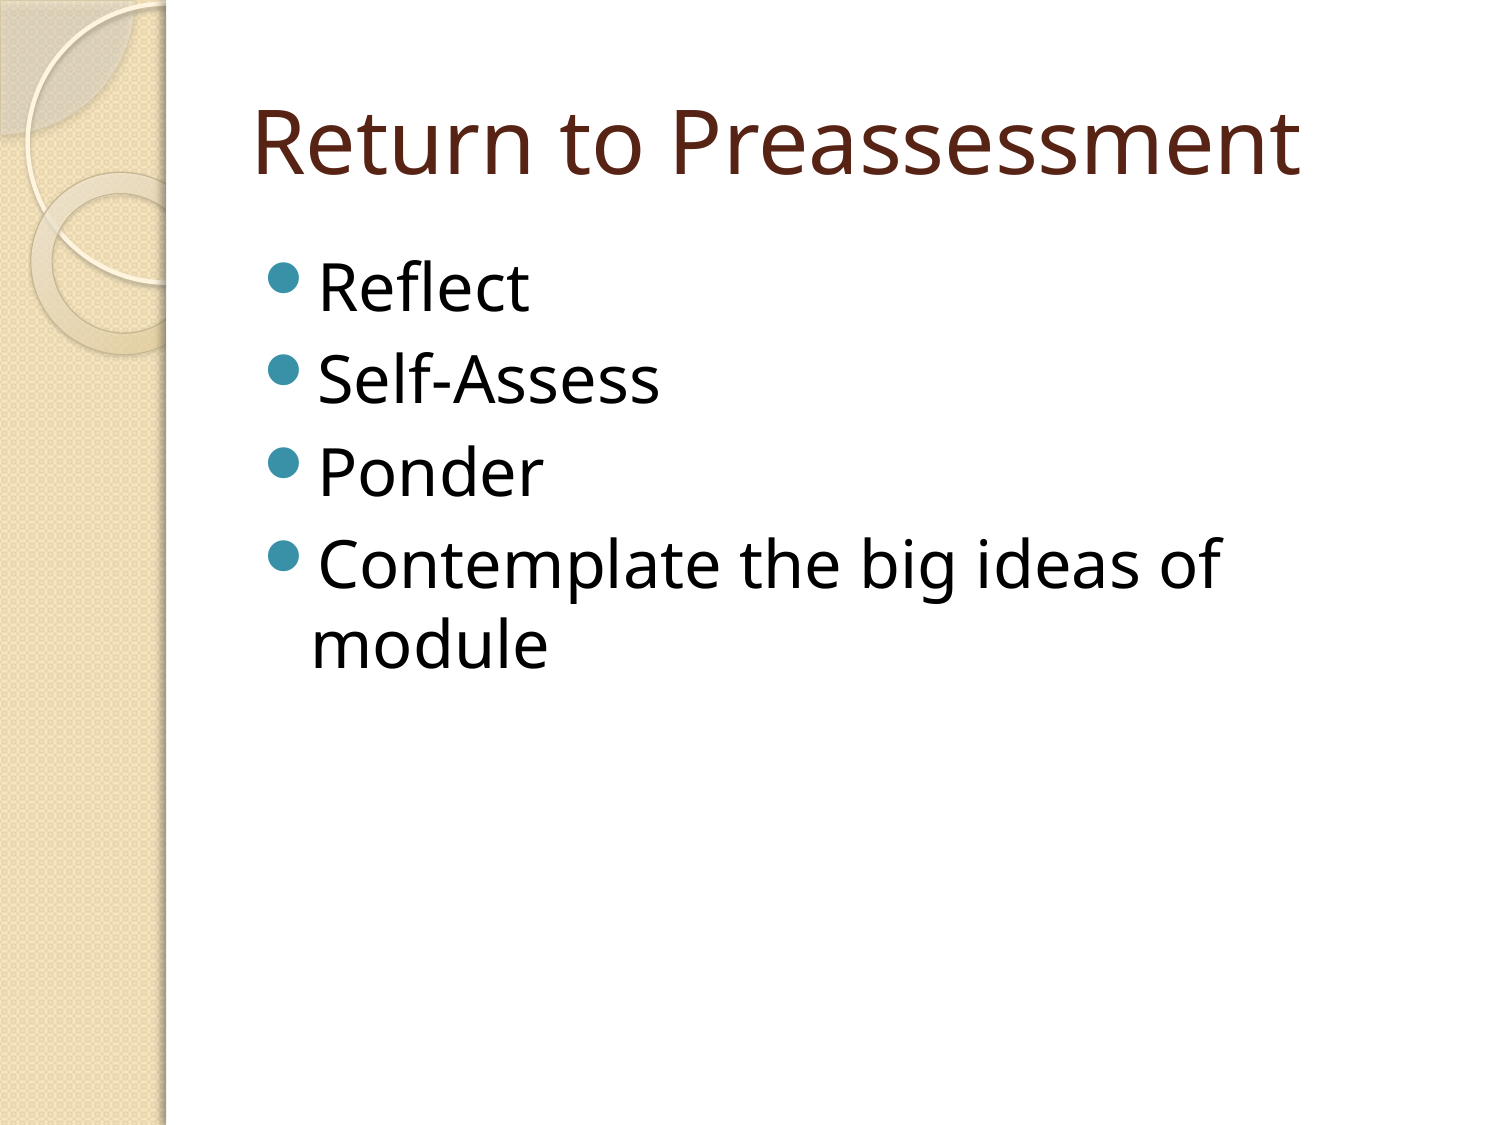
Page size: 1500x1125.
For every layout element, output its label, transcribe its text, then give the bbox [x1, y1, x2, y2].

list Reflect Self-Assess Ponder Contemplate the big ideas of module [235, 237, 1466, 1025]
title Return to Preassessment [235, 45, 1466, 233]
